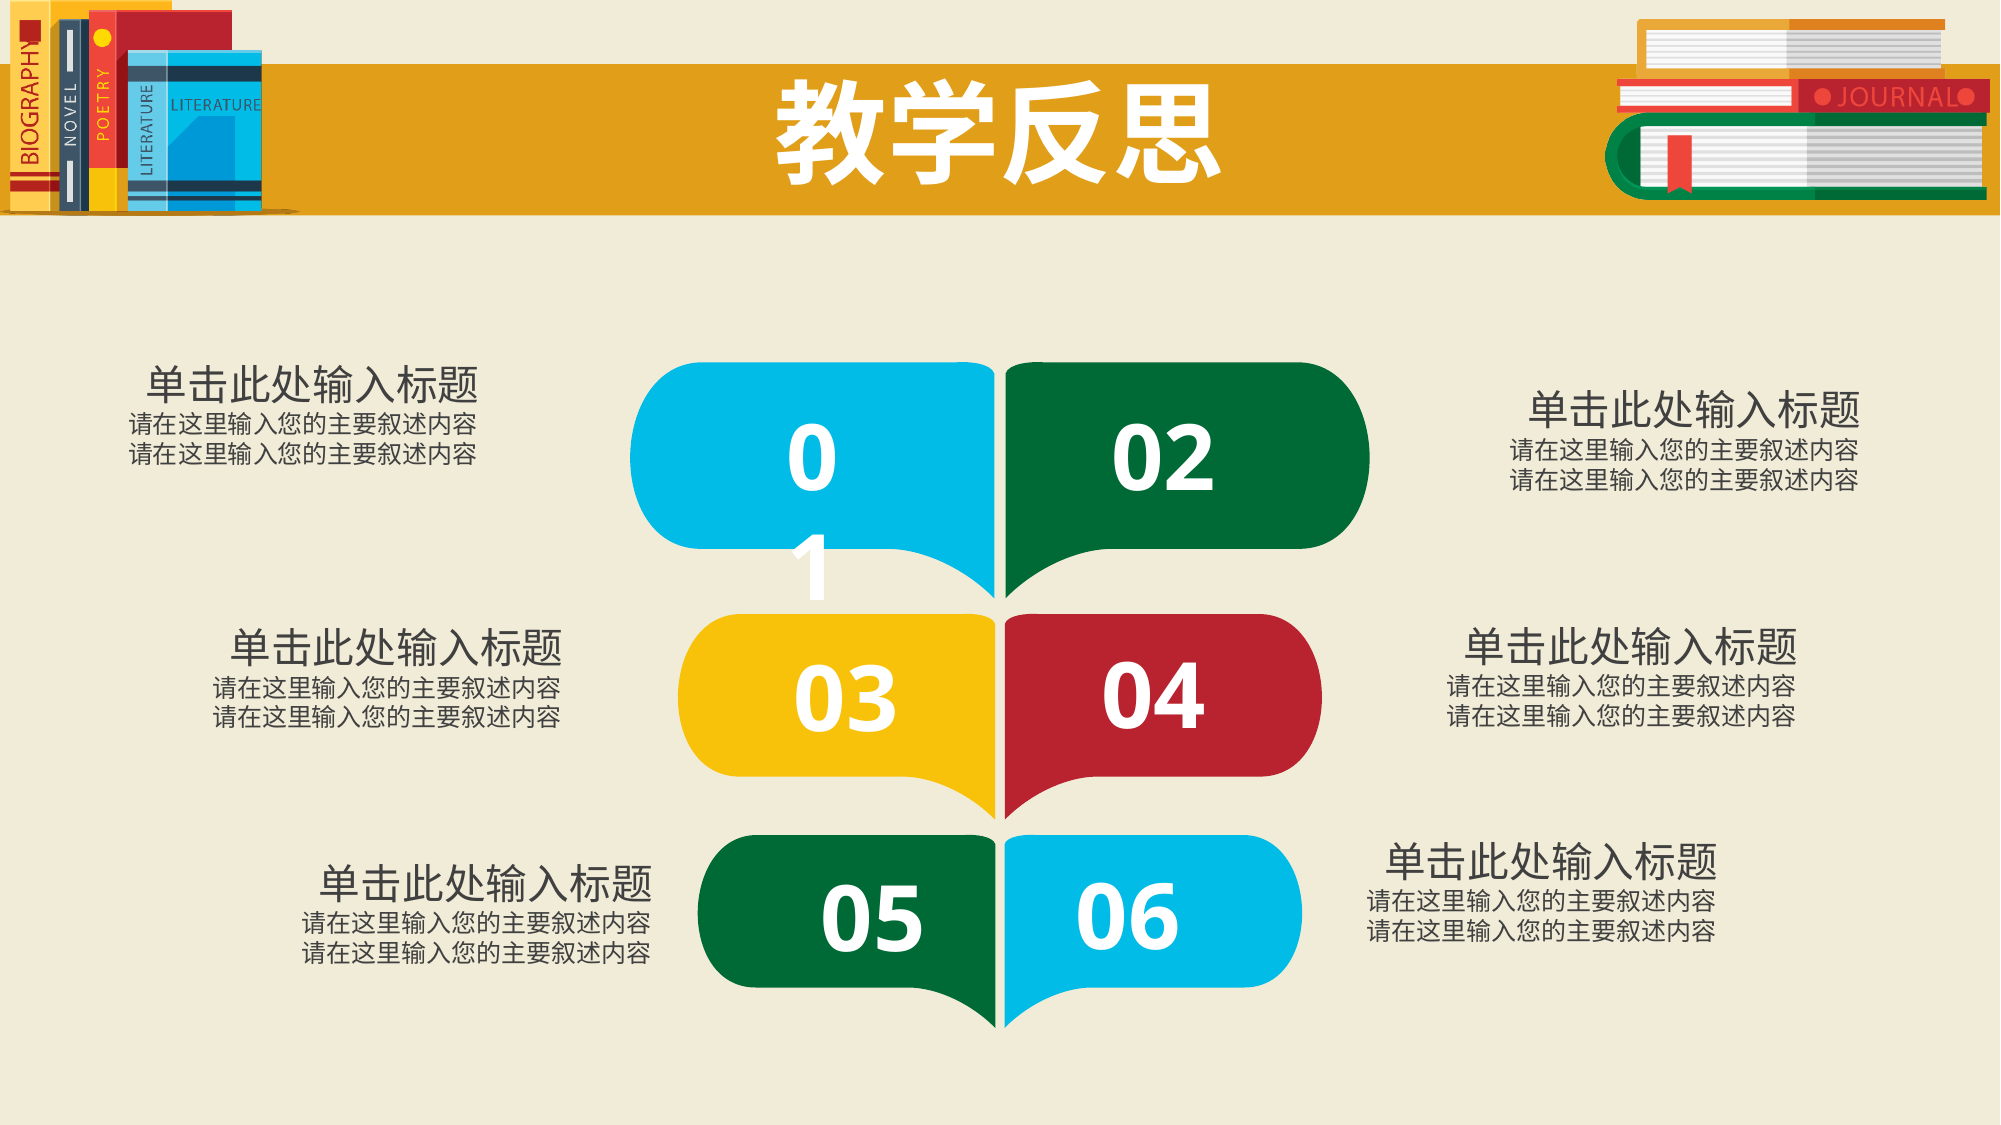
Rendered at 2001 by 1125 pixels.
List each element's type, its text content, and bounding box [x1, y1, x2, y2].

text_box [696, 833, 997, 1031]
text_box [1004, 361, 1371, 601]
text_box 05 [803, 852, 944, 978]
picture [0, 0, 300, 216]
text_box 单击此处输入标题 请在这里输入您的主要叙述内容 请在这里输入您的主要叙述内容 [1431, 613, 1813, 818]
text_box 01 [764, 391, 860, 613]
text_box 02 [1088, 391, 1239, 517]
text_box 06 [1053, 850, 1204, 976]
text_box 单击此处输入标题 请在这里输入您的主要叙述内容 请在这里输入您的主要叙述内容 [1351, 828, 1734, 1033]
text_box [0, 63, 2000, 217]
text_box [1003, 612, 1323, 823]
text_box 教学反思 [610, 55, 1390, 206]
text_box 单击此处输入标题 请在这里输入您的主要叙述内容 请在这里输入您的主要叙述内容 [1494, 376, 1877, 582]
text_box 04 [1078, 629, 1229, 755]
text_box [1003, 833, 1304, 1031]
text_box 单击此处输入标题 请在这里输入您的主要叙述内容 请在这里输入您的主要叙述内容 [113, 351, 495, 557]
text_box 03 [776, 632, 917, 758]
text_box 单击此处输入标题 请在这里输入您的主要叙述内容 请在这里输入您的主要叙述内容 [197, 614, 579, 820]
text_box 单击此处输入标题 请在这里输入您的主要叙述内容 请在这里输入您的主要叙述内容 [286, 850, 668, 1055]
picture [1605, 19, 1990, 200]
text_box [676, 612, 997, 823]
text_box [629, 361, 996, 601]
